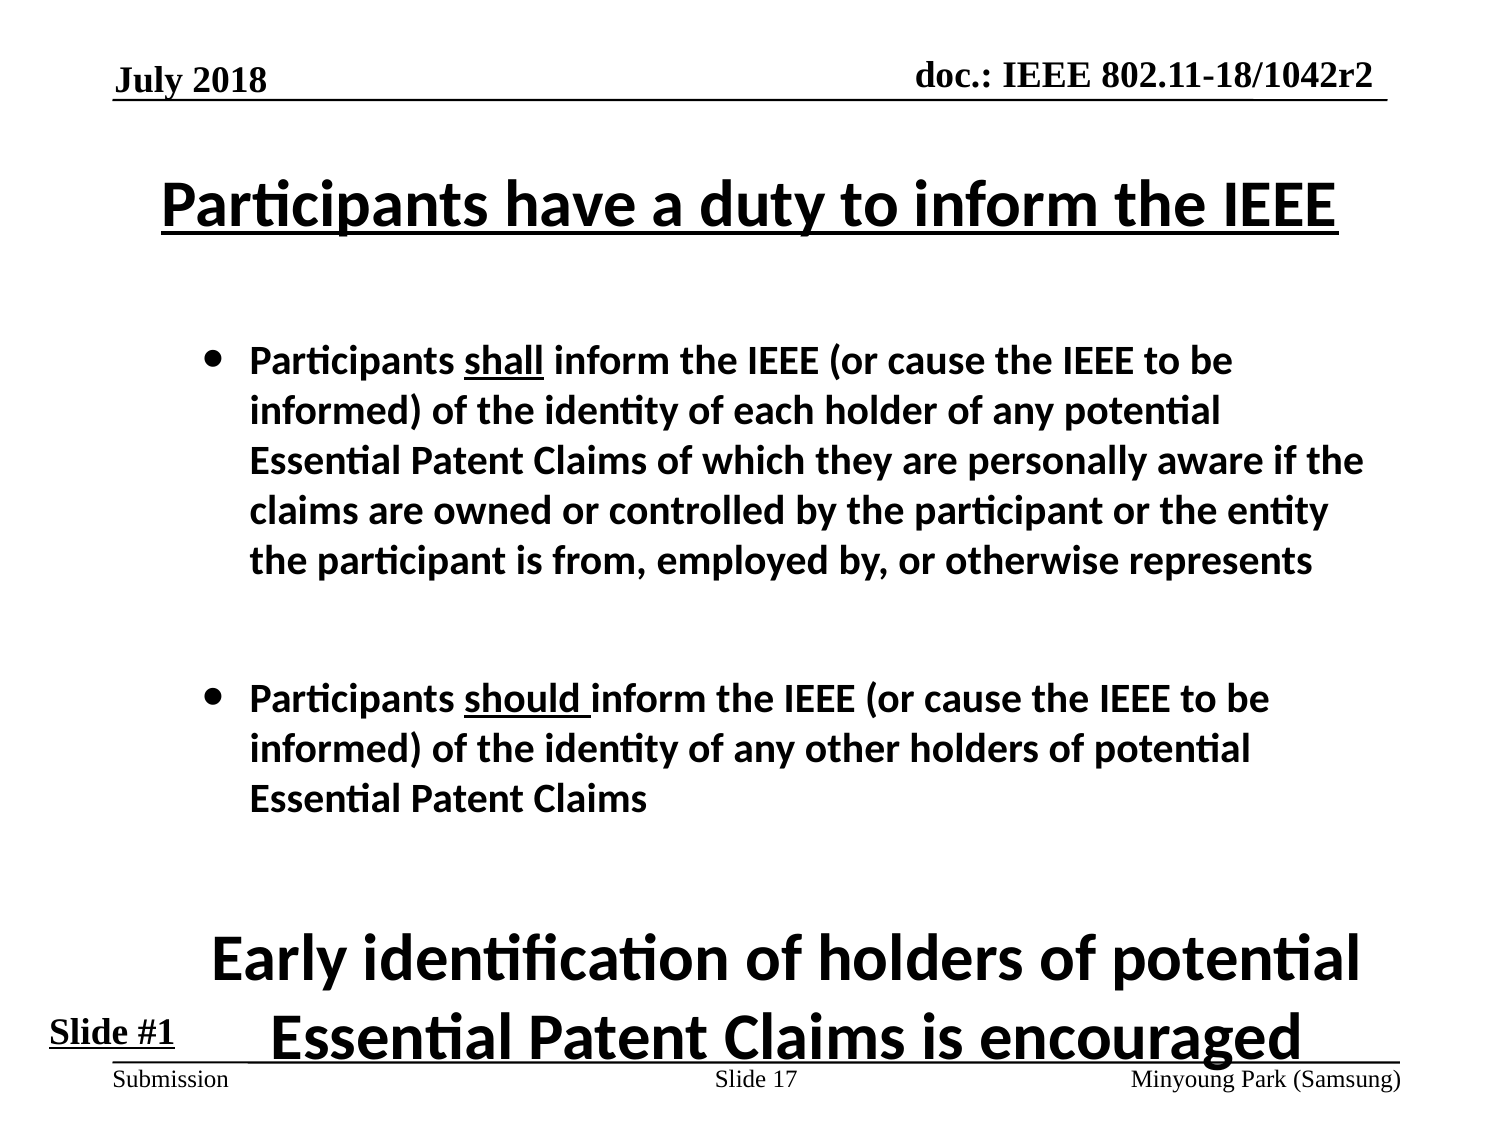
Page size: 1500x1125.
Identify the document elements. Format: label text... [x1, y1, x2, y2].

text_box Slide #1 [34, 999, 191, 1060]
footer Minyoung Park (Samsung) [949, 1061, 1402, 1093]
slide_number Slide 17 [712, 1061, 800, 1093]
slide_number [114, 54, 335, 101]
list Participants shall inform the IEEE (or cause the IEEE to be informed) of the identity of each holder of any potential Essential Patent Claims of which they are personally aware if the claims are owned or controlled by the participant or the entity the participant is from, employed by, or otherwise represents Participants should inform the IEEE (or cause the IEEE to be informed) of the identity of any other holders of potential Essential Patent Claims Early identification of holders of potential Essential Patent Claims is encouraged [112, 324, 1388, 1000]
title Participants have a duty to inform the IEEE [112, 112, 1388, 288]
